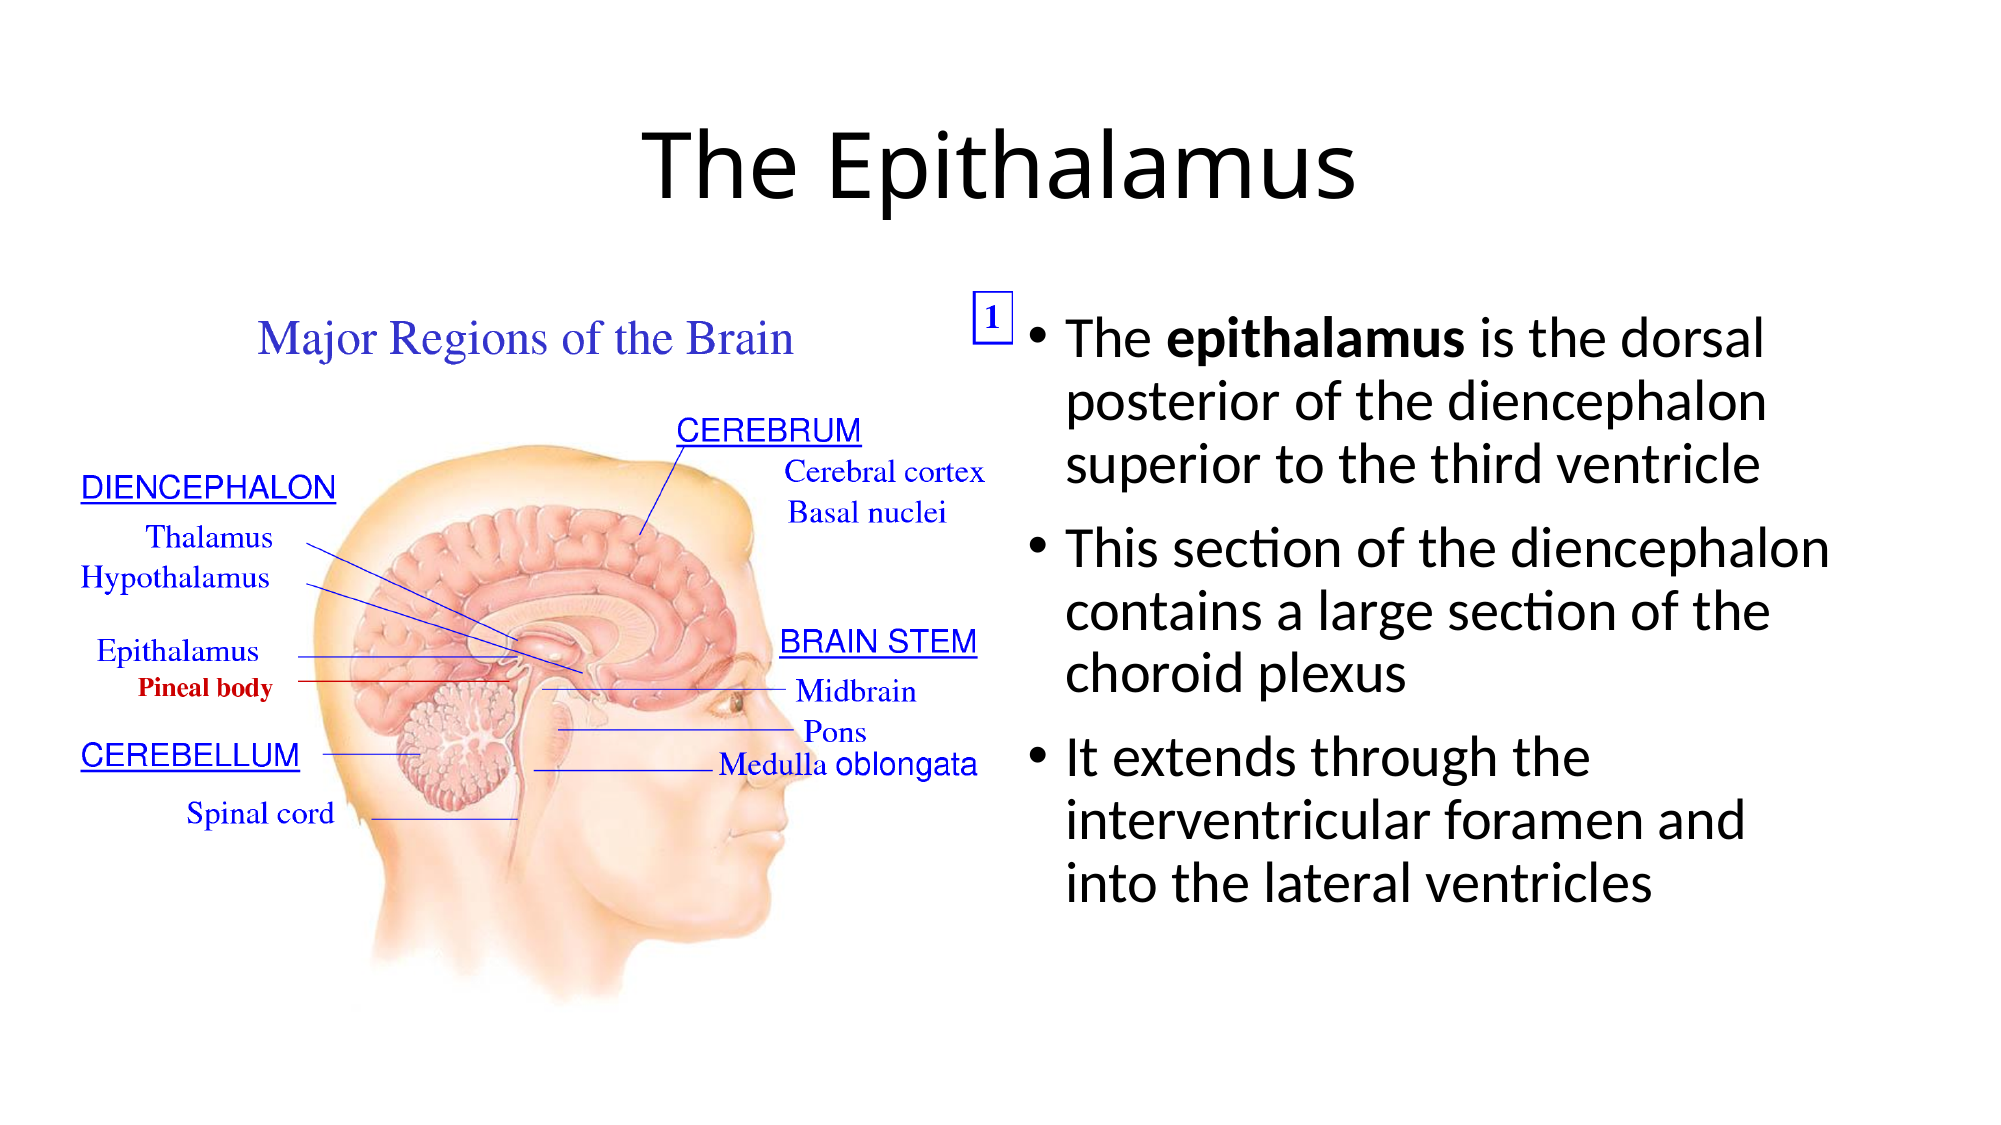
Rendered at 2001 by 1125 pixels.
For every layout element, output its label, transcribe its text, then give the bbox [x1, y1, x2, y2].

list The epithalamus is the dorsal posterior of the diencephalon superior to the third ventricle This section of the diencephalon contains a large section of the choroid plexus It extends through the interventricular foramen and into the lateral ventricles [1013, 299, 1863, 1014]
title The Epithalamus [137, 59, 1863, 278]
picture [38, 291, 1013, 1022]
